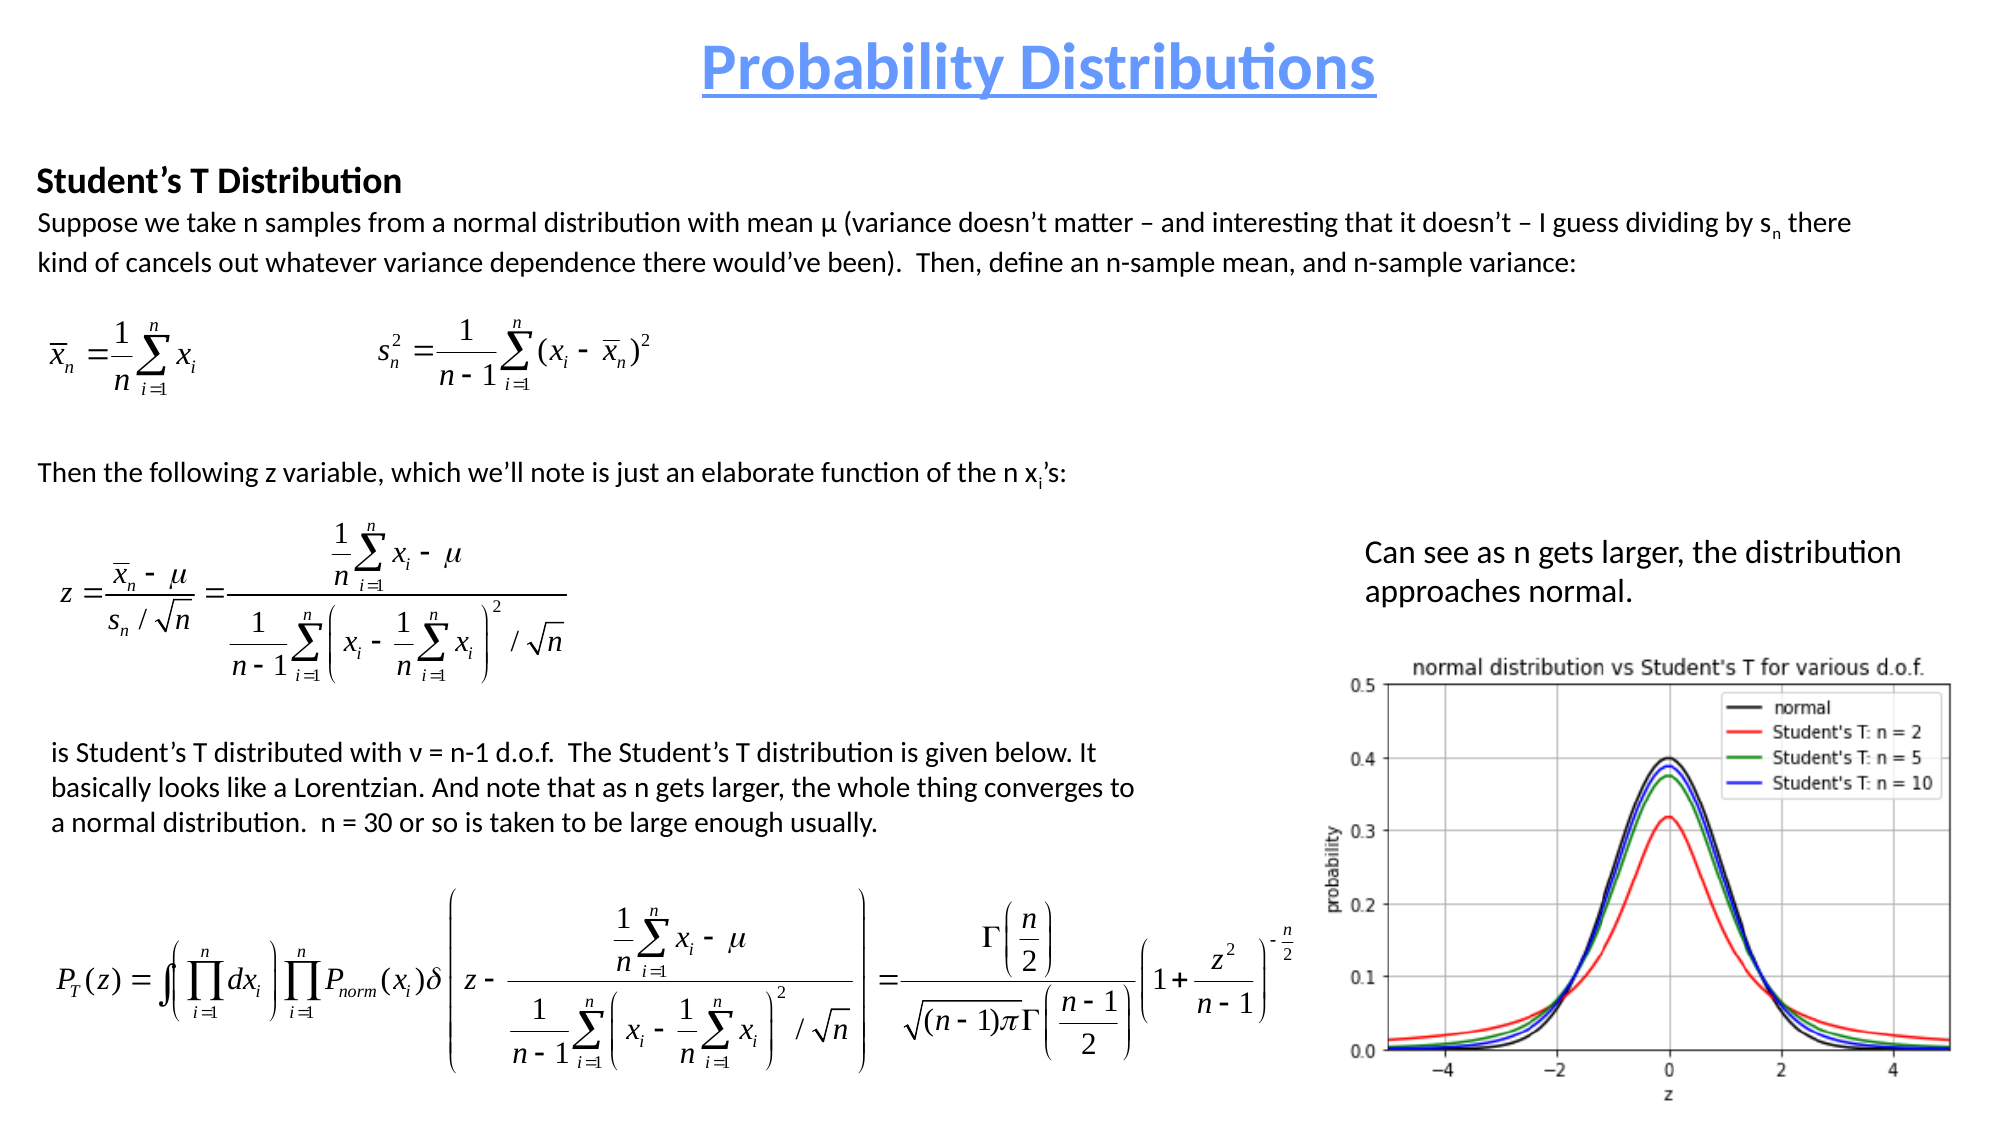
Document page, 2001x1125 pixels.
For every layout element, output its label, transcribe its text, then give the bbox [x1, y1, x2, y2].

text_box Can see as n gets larger, the distribution approaches normal. [1350, 522, 1952, 617]
text_box Suppose we take n samples from a normal distribution with mean μ (variance doesn’t matter – and interesting that it doesn’t – I guess dividing by sn there kind of cancels out whatever variance dependence there would’ve been). Then, define an n-sample mean, and n-sample variance: [22, 195, 1893, 286]
picture [1317, 648, 1959, 1110]
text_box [50, 882, 1299, 1080]
text_box Student’s T Distribution [21, 149, 486, 209]
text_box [372, 307, 660, 398]
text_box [43, 309, 206, 404]
text_box Then the following z variable, which we’ll note is just an elaborate function of the n xi’s: [22, 446, 1252, 501]
text_box Probability Distributions [687, 15, 1474, 111]
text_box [54, 510, 574, 690]
text_box is Student’s T distributed with ν = n-1 d.o.f. The Student’s T distribution is given below. It basically looks like a Lorentzian. And note that as n gets larger, the whole thing converges to a normal distribution. n = 30 or so is taken to be large enough usually. [36, 726, 1165, 846]
